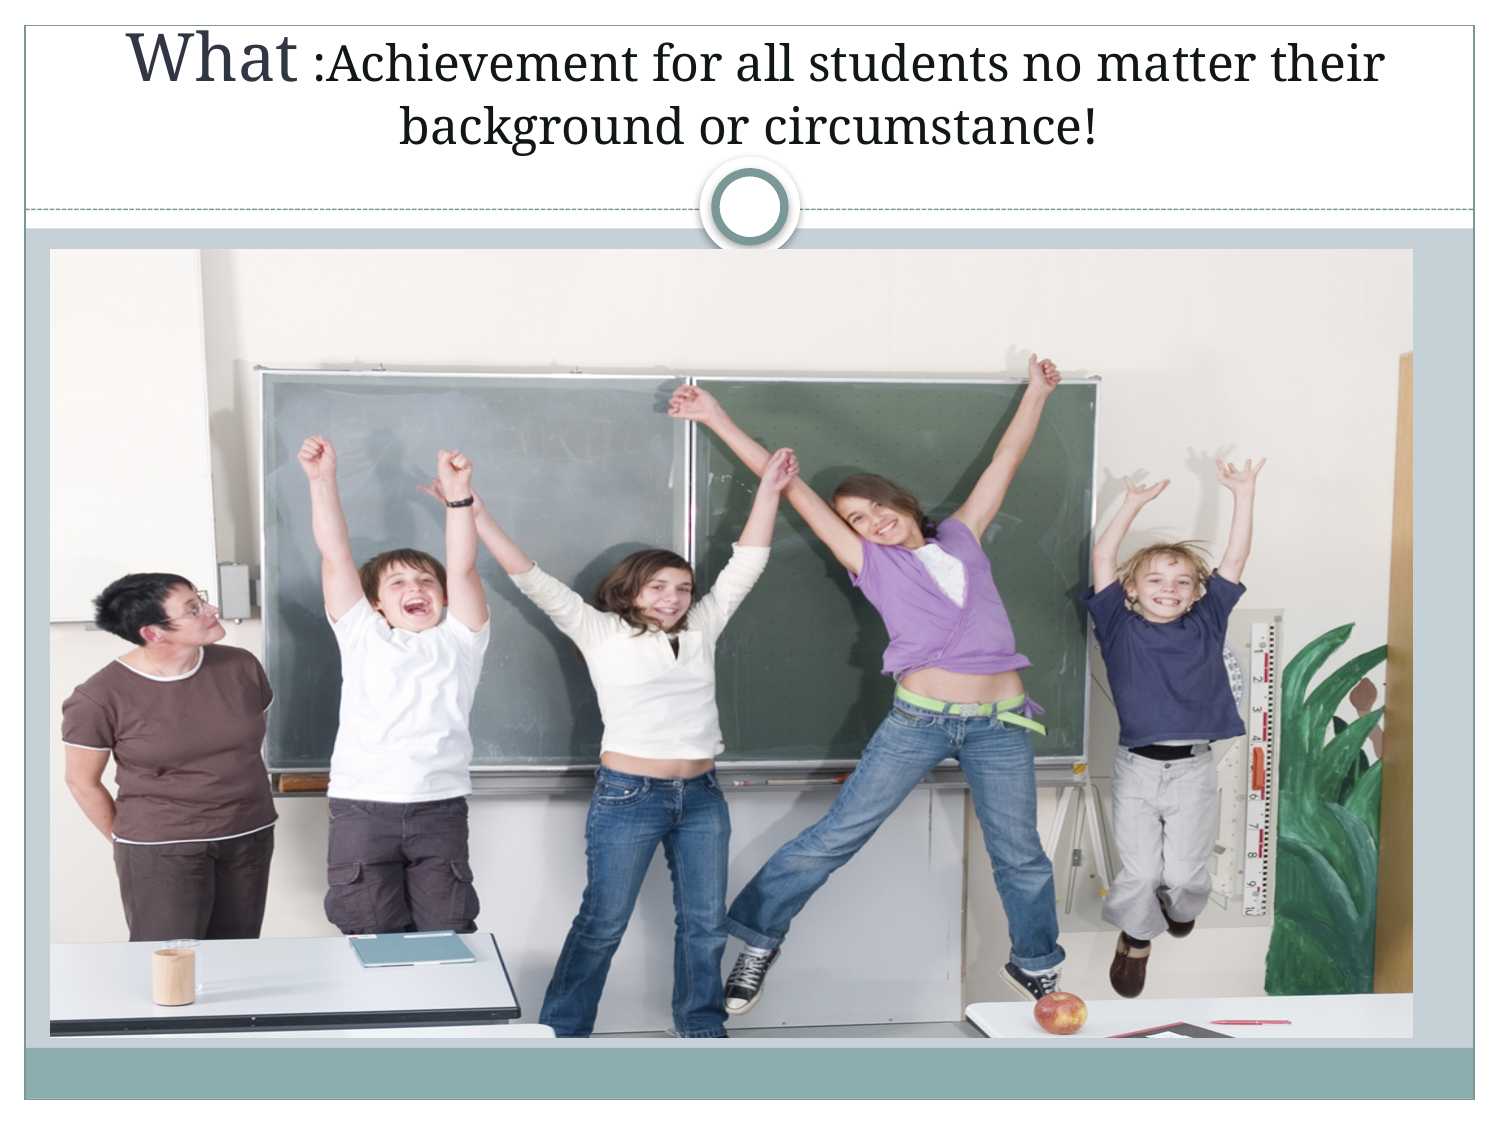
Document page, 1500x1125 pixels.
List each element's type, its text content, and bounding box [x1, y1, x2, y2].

picture [49, 249, 1413, 1038]
title What :Achievement for all students no matter their background or circumstance! [49, 0, 1450, 162]
